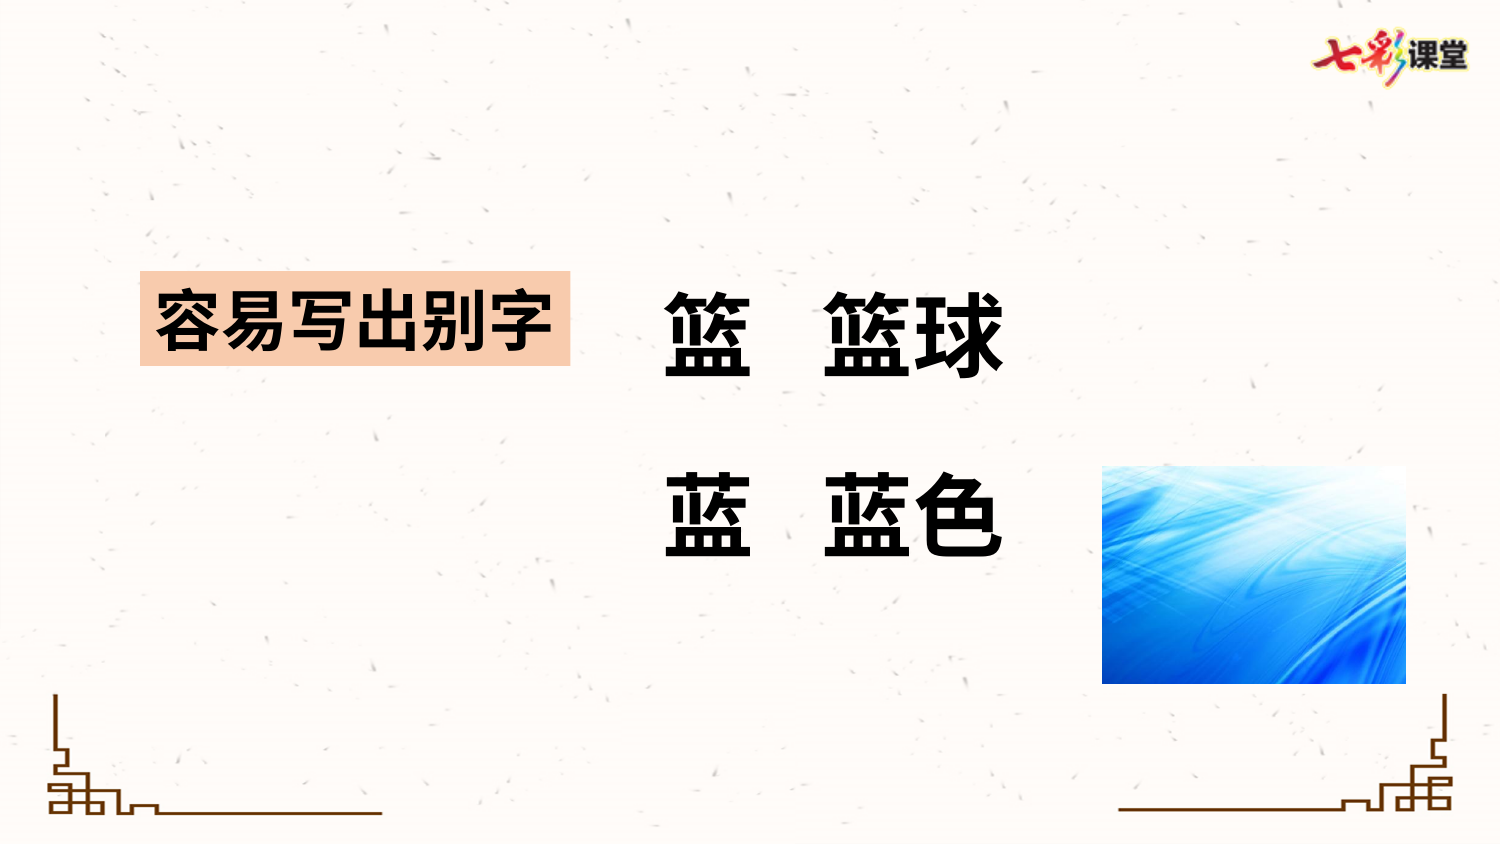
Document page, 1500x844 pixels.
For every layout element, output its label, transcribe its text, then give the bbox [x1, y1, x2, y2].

text_box 篮球 [806, 271, 1033, 396]
text_box 篮 [647, 271, 779, 451]
text_box 蓝色 [806, 451, 1033, 577]
text_box 容易写出别字 [140, 271, 571, 366]
text_box 蓝 [647, 451, 779, 577]
picture [0, 0, 1500, 844]
